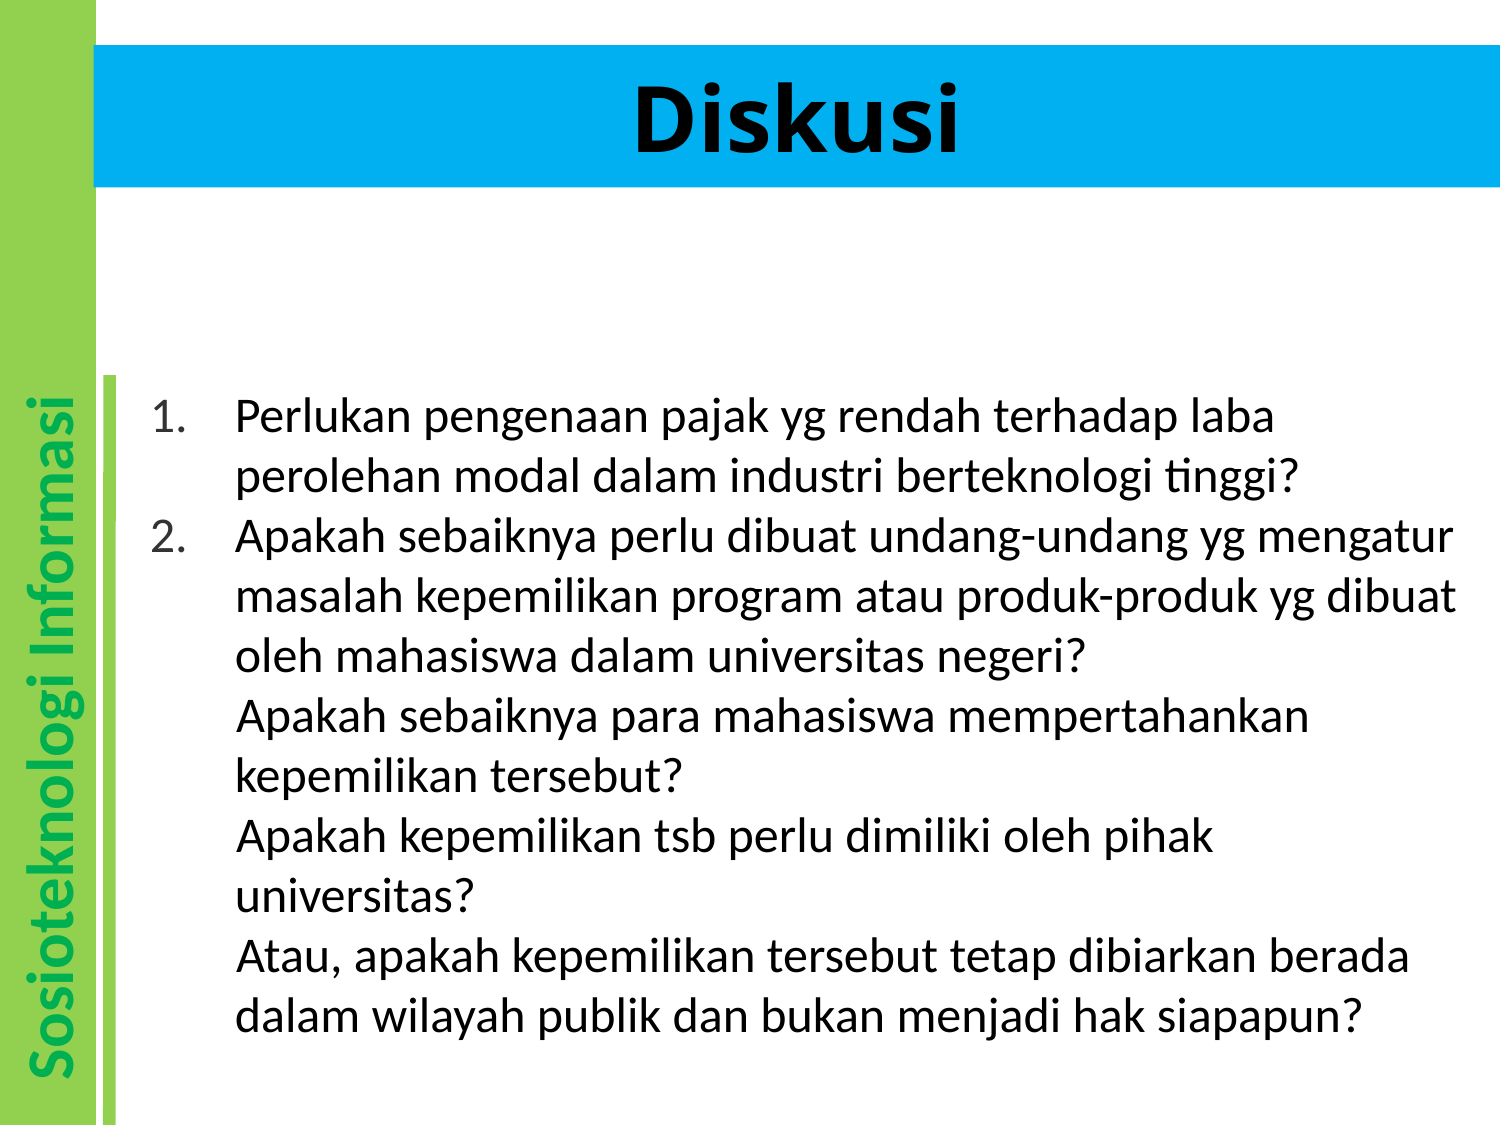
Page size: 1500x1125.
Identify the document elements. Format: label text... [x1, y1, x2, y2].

text_box Perlukan pengenaan pajak yg rendah terhadap laba perolehan modal dalam industri berteknologi tinggi? Apakah sebaiknya perlu dibuat undang-undang yg mengatur masalah kepemilikan program atau produk-produk yg dibuat oleh mahasiswa dalam universitas negeri? Apakah sebaiknya para mahasiswa mempertahankan kepemilikan tersebut? Apakah kepemilikan tsb perlu dimiliki oleh pihak universitas? Atau, apakah kepemilikan tersebut tetap dibiarkan berada dalam wilayah publik dan bukan menjadi hak siapapun? [117, 374, 1477, 1067]
title Diskusi [93, 45, 1500, 188]
